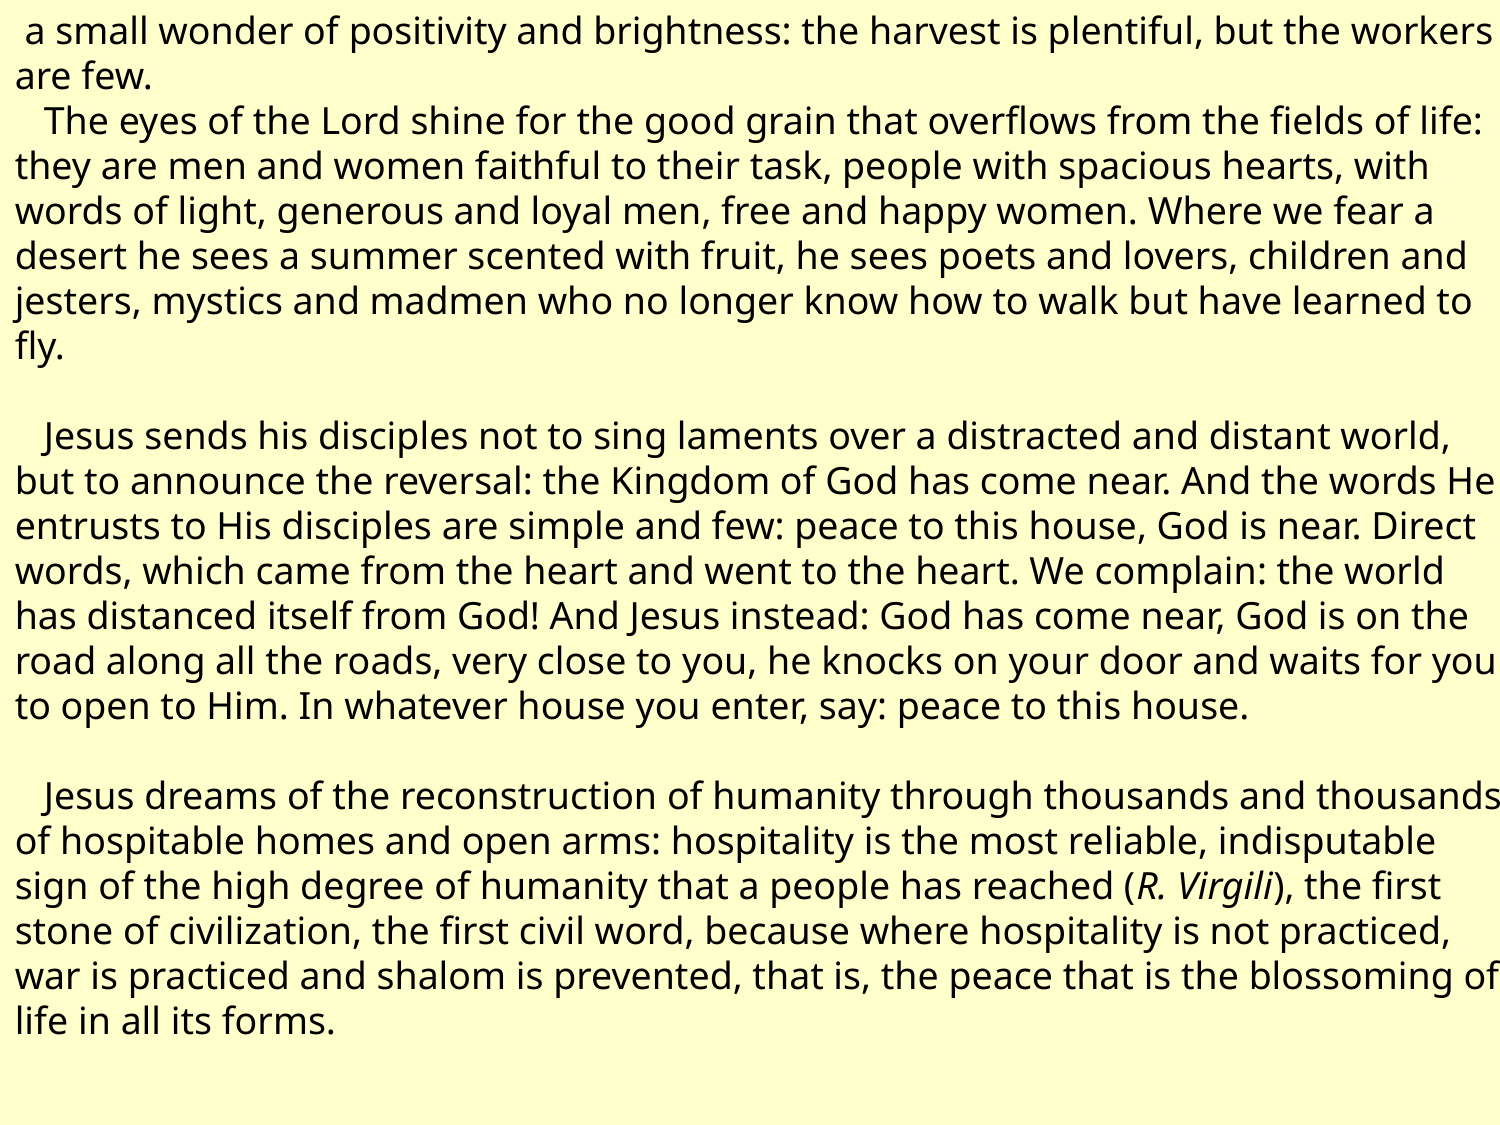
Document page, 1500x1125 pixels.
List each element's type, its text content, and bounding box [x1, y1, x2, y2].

text_box a small wonder of positivity and brightness: the harvest is plentiful, but the workers are few. The eyes of the Lord shine for the good grain that overflows from the fields of life: they are men and women faithful to their task, people with spacious hearts, with words of light, generous and loyal men, free and happy women. Where we fear a desert he sees a summer scented with fruit, he sees poets and lovers, children and jesters, mystics and madmen who no longer know how to walk but have learned to fly. Jesus sends his disciples not to sing laments over a distracted and distant world, but to announce the reversal: the Kingdom of God has come near. And the words He entrusts to His disciples are simple and few: peace to this house, God is near. Direct words, which came from the heart and went to the heart. We complain: the world has distanced itself from God! And Jesus instead: God has come near, God is on the road along all the roads, very close to you, he knocks on your door and waits for you to open to Him. In whatever house you enter, say: peace to this house. Jesus dreams of the reconstruction of humanity through thousands and thousands of hospitable homes and open arms: hospitality is the most reliable, indisputable sign of the high degree of humanity that a people has reached (R. Virgili), the first stone of civilization, the first civil word, because where hospitality is not practiced, war is practiced and shalom is prevented, that is, the peace that is the blossoming of life in all its forms. [0, 0, 1500, 1114]
